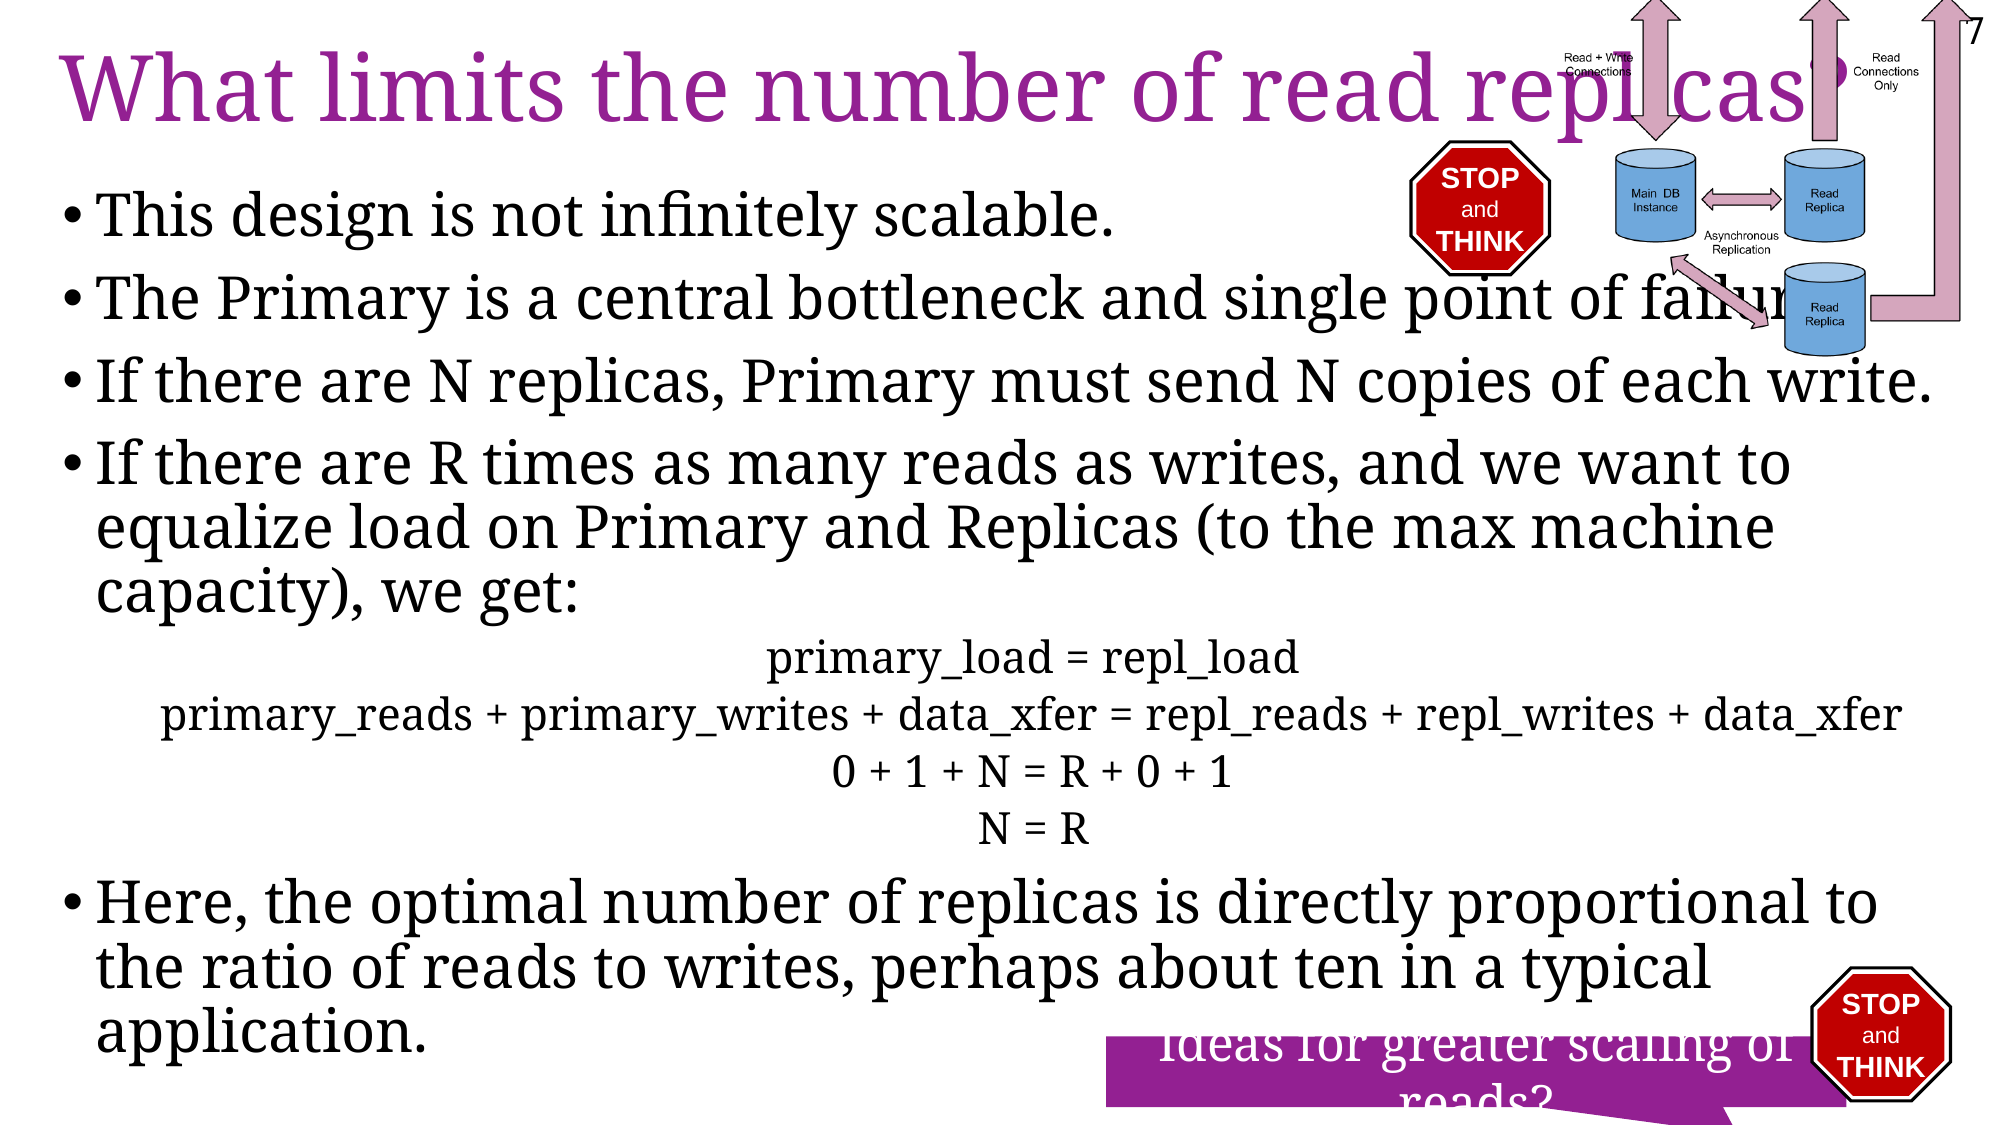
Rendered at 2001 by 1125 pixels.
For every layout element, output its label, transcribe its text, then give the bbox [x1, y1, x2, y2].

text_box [1811, 967, 1951, 1101]
list This design is not infinitely scalable. The Primary is a central bottleneck and single point of failure. If there are N replicas, Primary must send N copies of each write. If there are R times as many reads as writes, and we want to equalize load on Primary and Replicas (to the max machine capacity), we get: primary_load = repl_load primary_reads + primary_writes + data_xfer = repl_reads + repl_writes + data_xfer 0 + 1 + N = R + 0 + 1 N = R Here, the optimal number of replicas is directly proportional to the ratio of reads to writes, perhaps about ten in a typical application. [47, 177, 1953, 1101]
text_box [1410, 141, 1550, 275]
title What limits the number of read replicas? [43, 25, 1480, 158]
text_box Ideas for greater scaling of reads? [1105, 1035, 1848, 1125]
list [1480, 0, 2000, 364]
